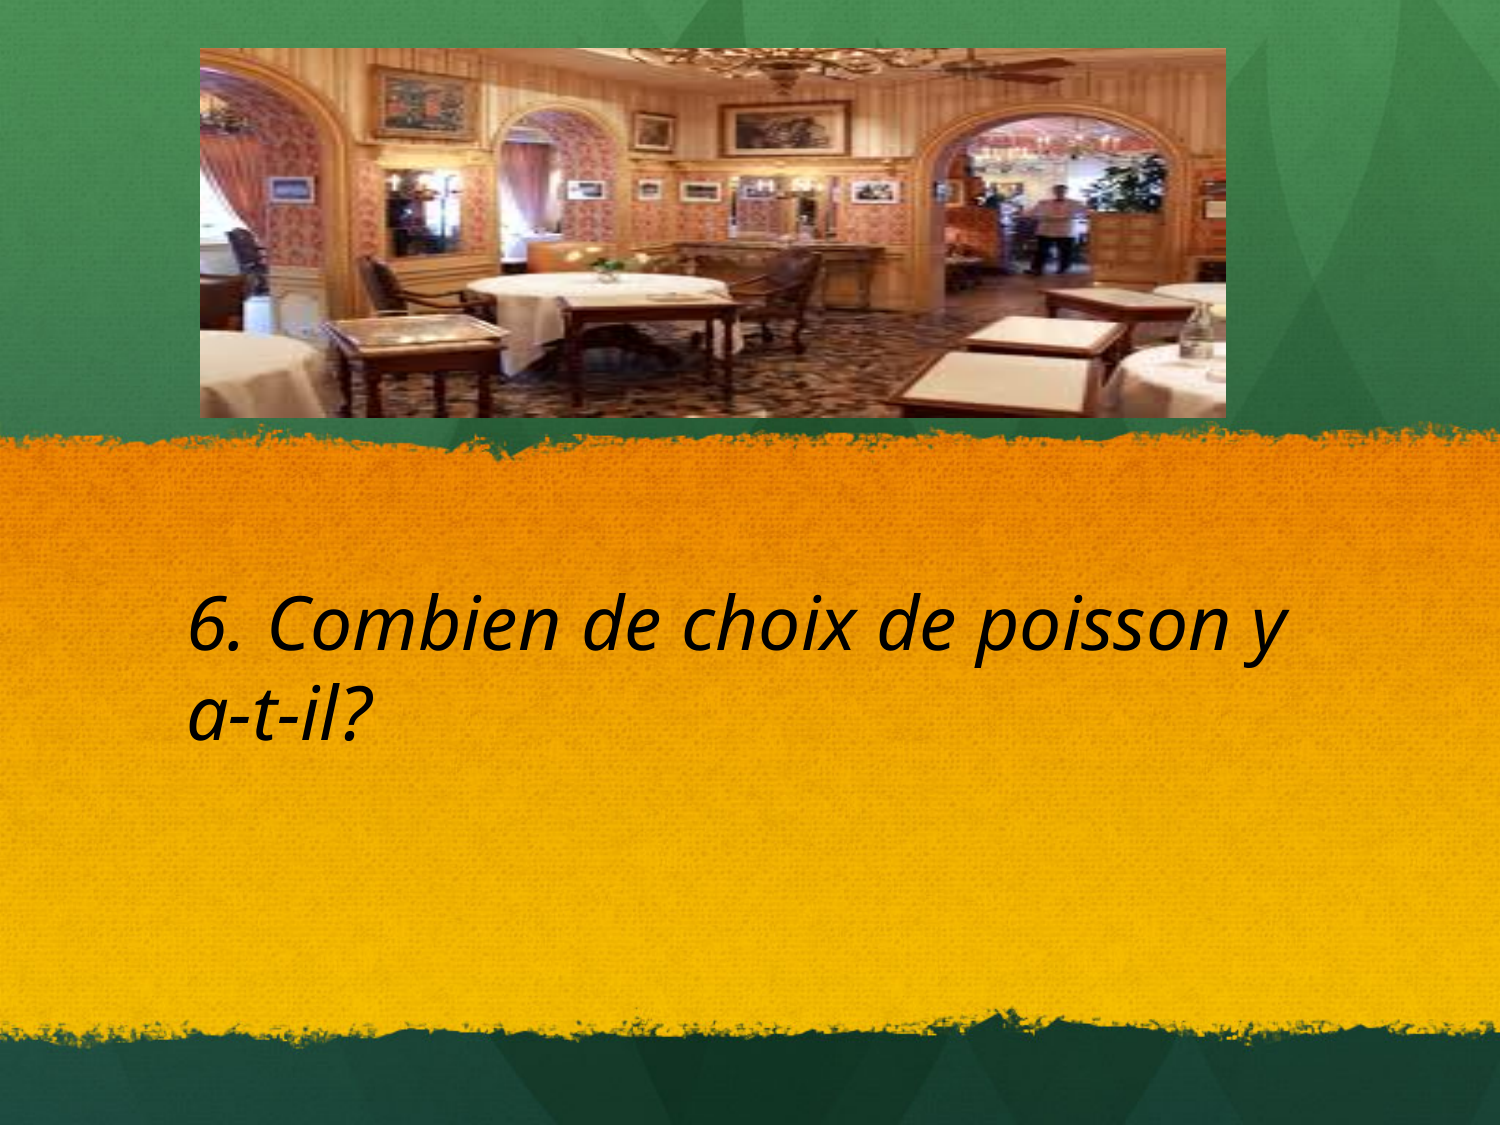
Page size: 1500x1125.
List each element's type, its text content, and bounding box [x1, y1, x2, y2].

picture [0, 0, 1500, 1125]
text_box 6. Combien de choix de poisson y a-t-il? [171, 567, 1378, 854]
